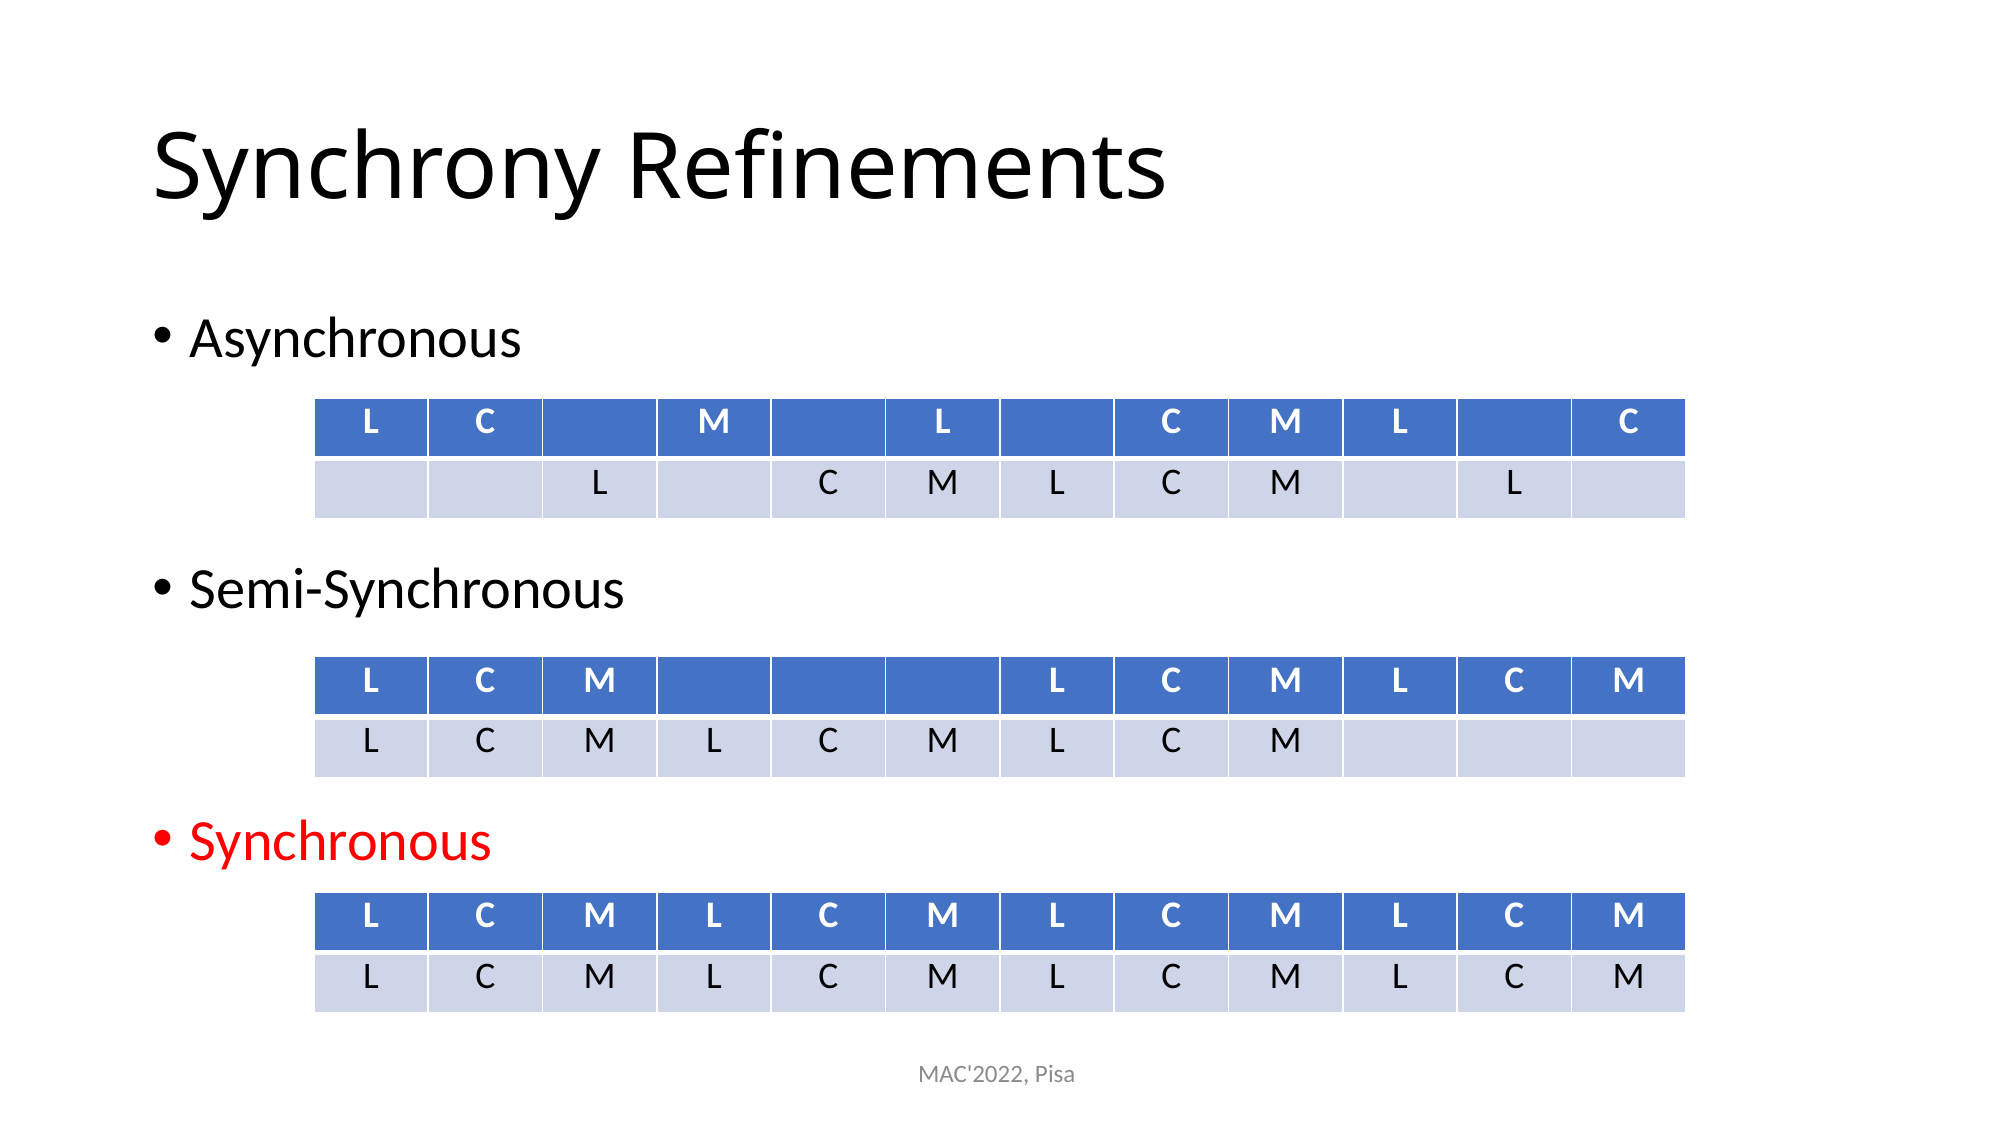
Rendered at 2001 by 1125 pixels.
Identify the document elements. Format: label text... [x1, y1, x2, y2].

table_header M [1572, 893, 1685, 950]
table_header C [1572, 399, 1685, 456]
table_header M [658, 399, 770, 456]
table_cell L [1458, 461, 1571, 518]
table_cell C [772, 461, 885, 518]
table_header C [1115, 893, 1228, 950]
table_cell M [543, 720, 656, 777]
table_header [1458, 399, 1571, 456]
table_cell L [1344, 955, 1456, 1012]
table_header C [1458, 893, 1571, 950]
title Synchrony Refinements [137, 59, 1863, 278]
table_cell [1344, 461, 1456, 518]
table_cell C [1115, 461, 1228, 518]
table_header C [429, 893, 542, 950]
table_cell C [1458, 955, 1571, 1012]
table_header M [886, 893, 999, 950]
table_header M [1229, 657, 1342, 714]
table_cell M [543, 955, 656, 1012]
table_cell M [1229, 720, 1342, 777]
table_cell L [315, 720, 427, 777]
table_header [543, 399, 656, 456]
table_header [1001, 399, 1113, 456]
table_cell L [1001, 720, 1113, 777]
table_cell M [886, 720, 999, 777]
table_header C [1115, 657, 1228, 714]
table_header L [315, 657, 427, 714]
table_header M [1229, 893, 1342, 950]
table_cell [658, 461, 770, 518]
list Asynchronous Semi-Synchronous Synchronous [137, 299, 1863, 1014]
table_header M [1572, 657, 1685, 714]
table_header [772, 399, 885, 456]
table_cell [315, 461, 427, 518]
table_header L [1001, 657, 1113, 714]
table_cell [1572, 720, 1685, 777]
table_header L [1344, 657, 1456, 714]
table_header L [1001, 893, 1113, 950]
table_cell C [772, 720, 885, 777]
table_header M [543, 893, 656, 950]
table_header C [772, 893, 885, 950]
table_header C [429, 657, 542, 714]
table_cell L [543, 461, 656, 518]
table_header L [315, 399, 427, 456]
table_cell L [658, 955, 770, 1012]
table_header C [1458, 657, 1571, 714]
table_cell C [429, 720, 542, 777]
table_cell M [1229, 955, 1342, 1012]
table_cell L [1001, 461, 1113, 518]
table_cell L [1001, 955, 1113, 1012]
table_cell C [772, 955, 885, 1012]
table_header L [315, 893, 427, 950]
table_cell [429, 461, 542, 518]
table_header [658, 657, 770, 714]
table_cell L [315, 955, 427, 1012]
table_header C [429, 399, 542, 456]
table_header L [886, 399, 999, 456]
table_header L [1344, 399, 1456, 456]
table_cell C [429, 955, 542, 1012]
table_cell M [886, 461, 999, 518]
table_cell [1344, 720, 1456, 777]
footer MAC'2022, Pisa [662, 1042, 1338, 1103]
table_cell M [1572, 955, 1685, 1012]
table_header C [1115, 399, 1228, 456]
table_cell [1572, 461, 1685, 518]
table_header L [1344, 893, 1456, 950]
table_header M [543, 657, 656, 714]
table_cell C [1115, 720, 1228, 777]
table_header [772, 657, 885, 714]
table_header L [658, 893, 770, 950]
table_cell M [1229, 461, 1342, 518]
table_header M [1229, 399, 1342, 456]
table_cell [1458, 720, 1571, 777]
table_cell M [886, 955, 999, 1012]
table_cell C [1115, 955, 1228, 1012]
table_header [886, 657, 999, 714]
table_cell L [658, 720, 770, 777]
